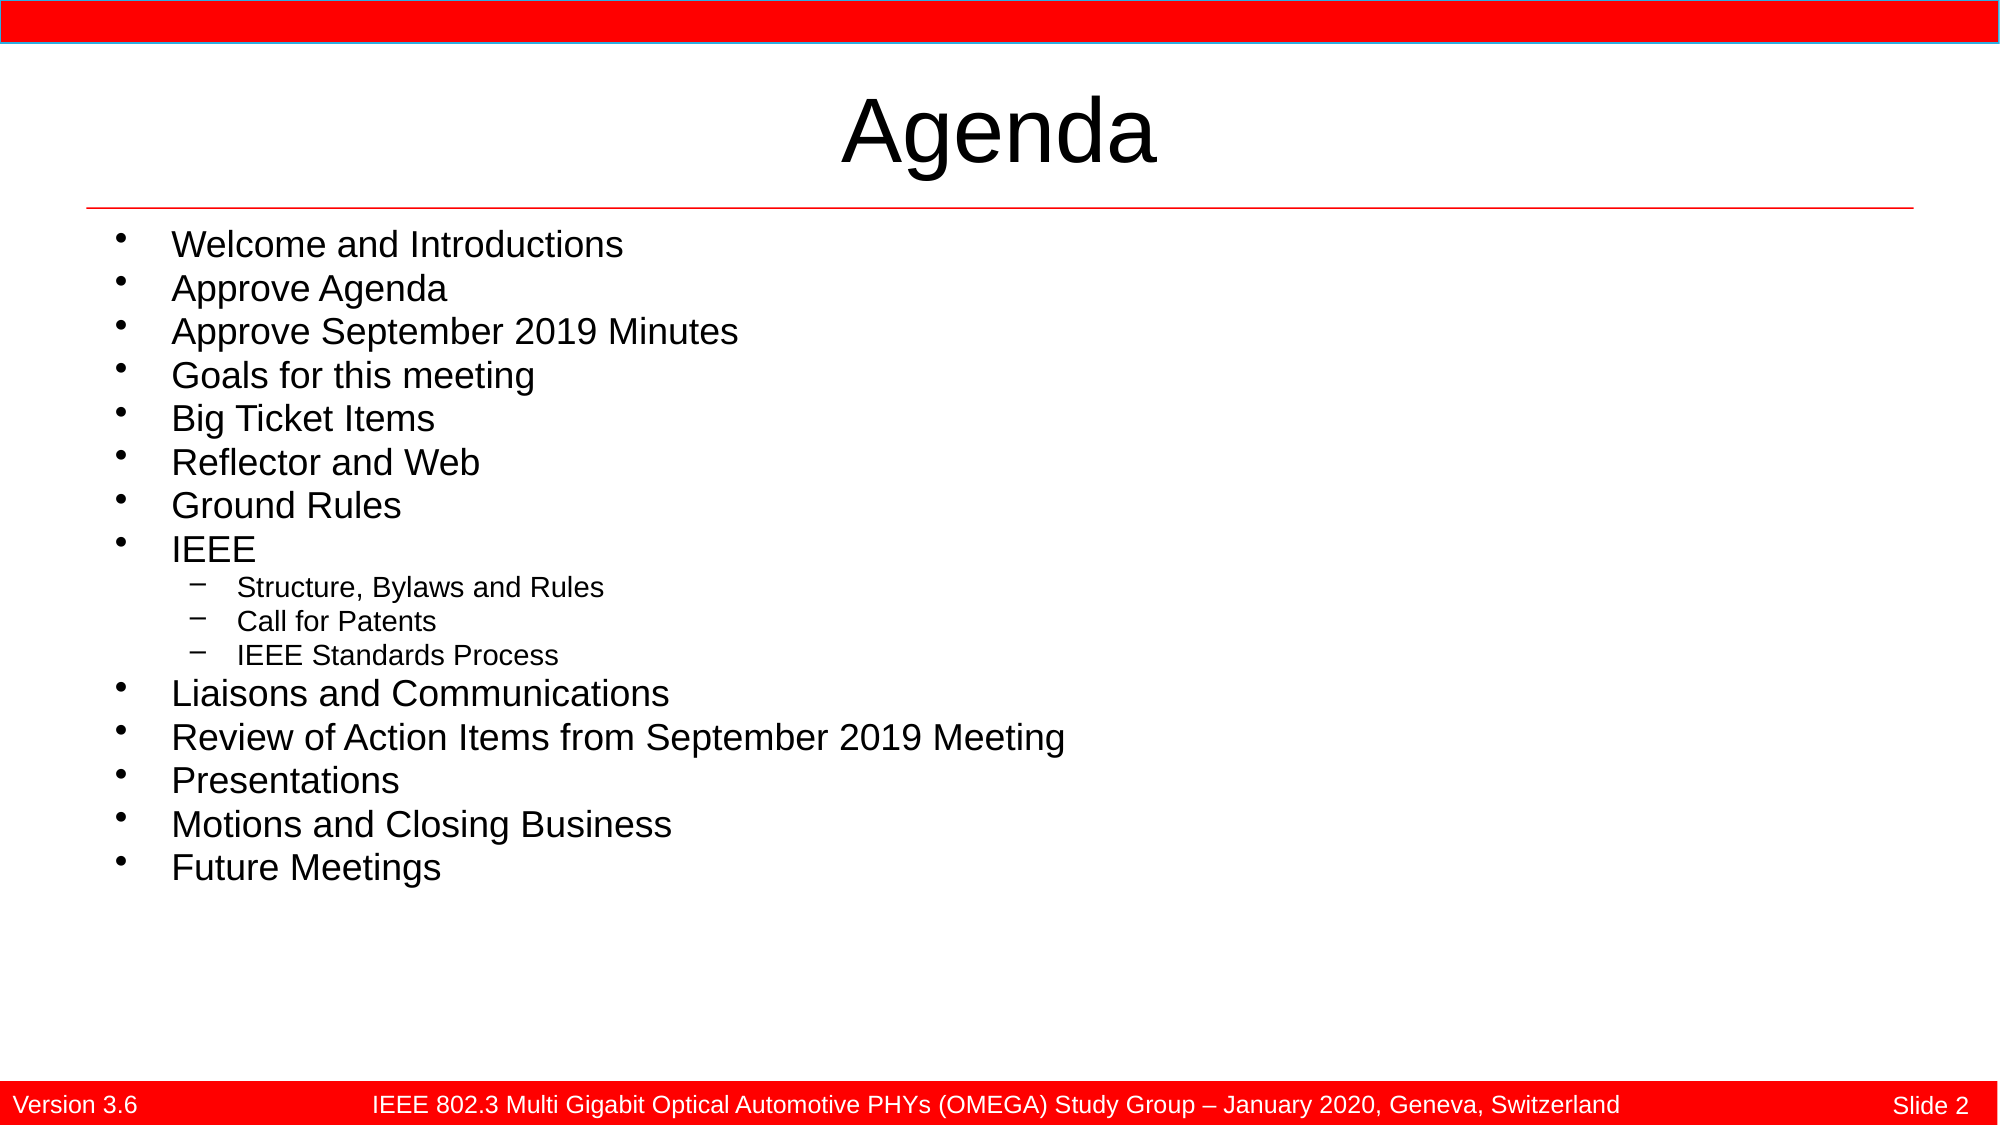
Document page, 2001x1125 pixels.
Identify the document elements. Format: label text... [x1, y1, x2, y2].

list Welcome and Introductions Approve Agenda Approve September 2019 Minutes Goals for this meeting Big Ticket Items Reflector and Web Ground Rules IEEE Structure, Bylaws and Rules Call for Patents IEEE Standards Process Liaisons and Communications Review of Action Items from September 2019 Meeting Presentations Motions and Closing Business Future Meetings [99, 221, 1901, 1048]
title Agenda [99, 66, 1901, 197]
